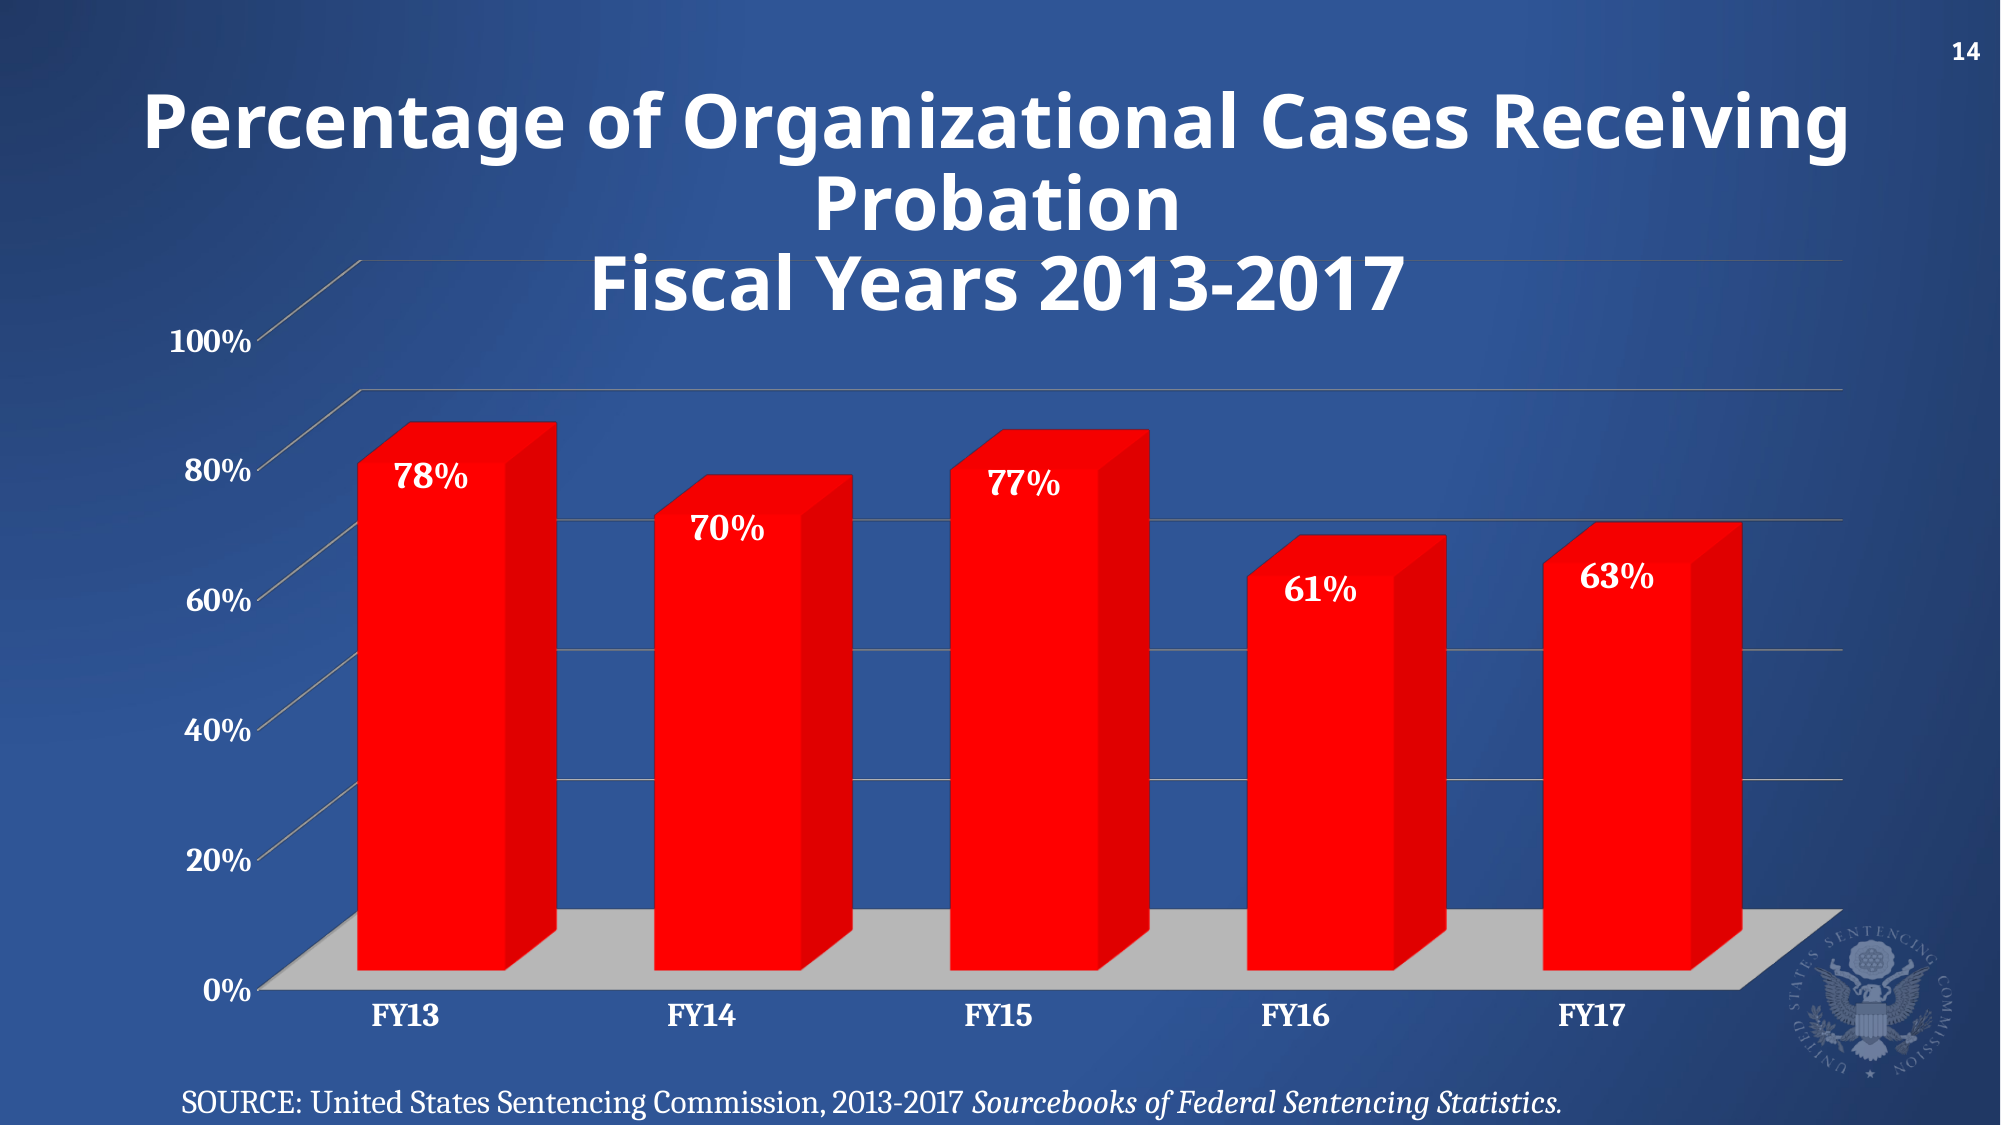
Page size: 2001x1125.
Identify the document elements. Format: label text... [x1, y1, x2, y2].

title Percentage of Organizational Cases Receiving Probation Fiscal Years 2013-2017 [0, 76, 1996, 295]
list SOURCE: United States Sentencing Commission, 2013-2017 Sourcebooks of Federal Sentencing Statistics. [167, 1077, 1813, 1125]
picture [0, 0, 2001, 1125]
chart [103, 244, 1911, 1050]
